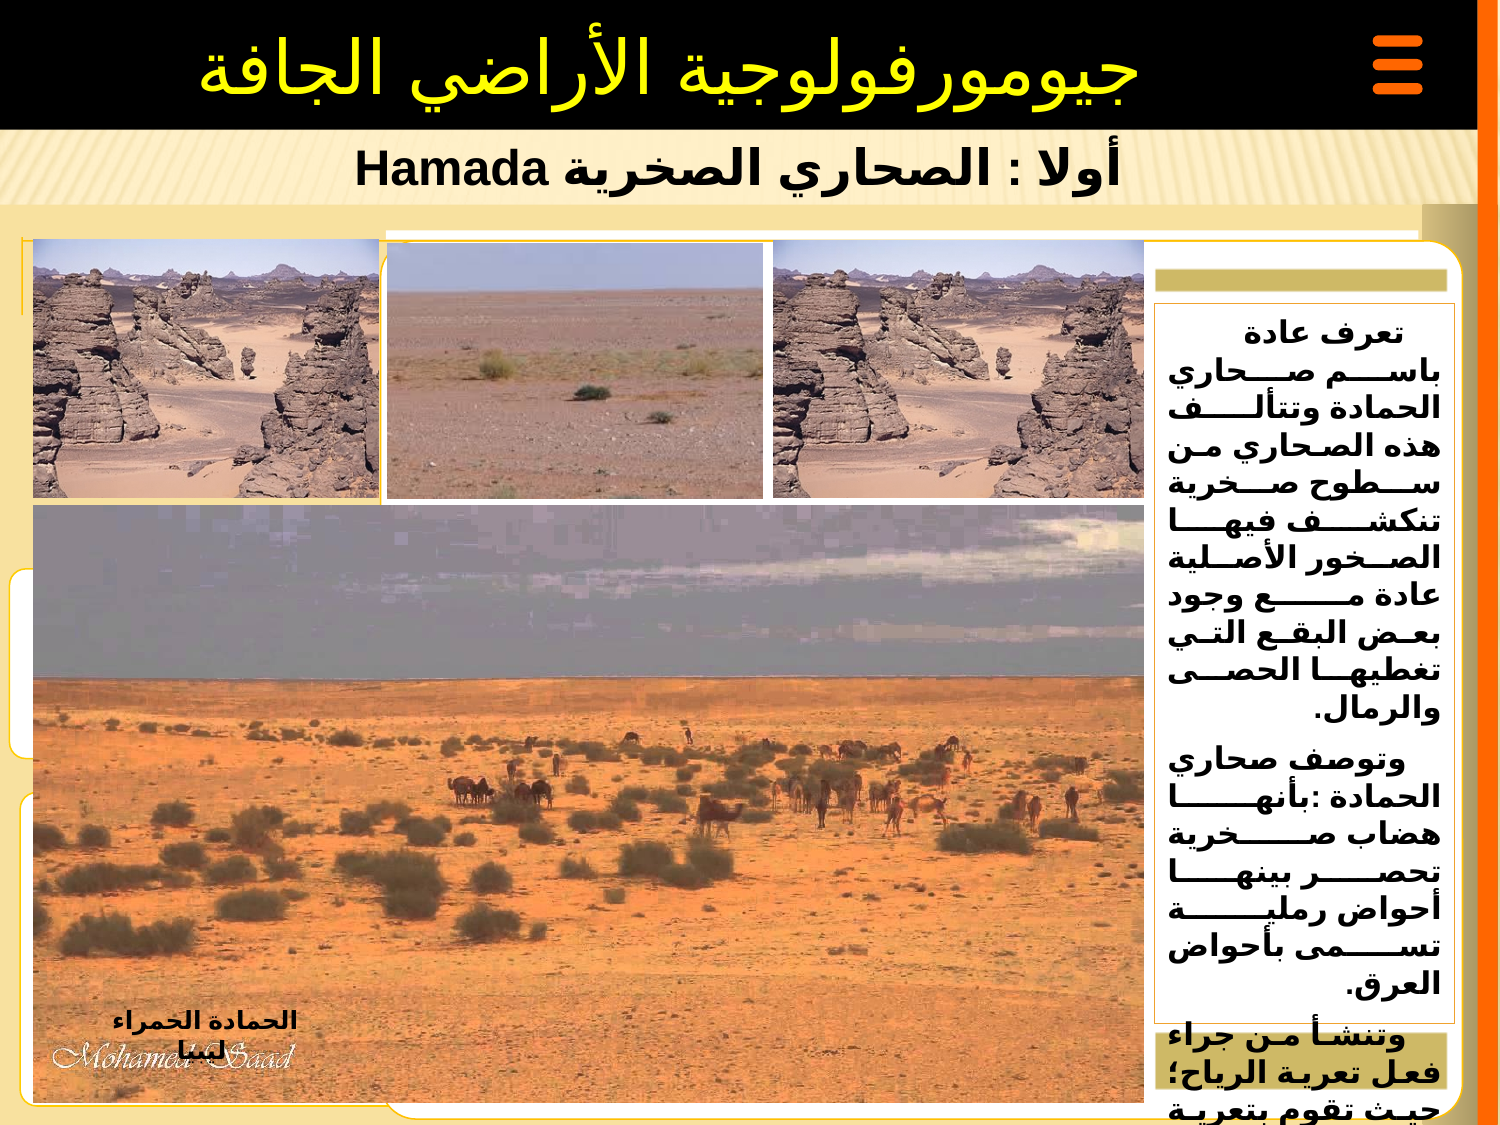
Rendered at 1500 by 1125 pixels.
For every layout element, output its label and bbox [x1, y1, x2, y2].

picture [33, 505, 1144, 1103]
picture [773, 240, 1144, 499]
text_box [0, 0, 1498, 1125]
picture [386, 242, 763, 499]
picture [33, 239, 380, 499]
picture [1149, 258, 1455, 1103]
